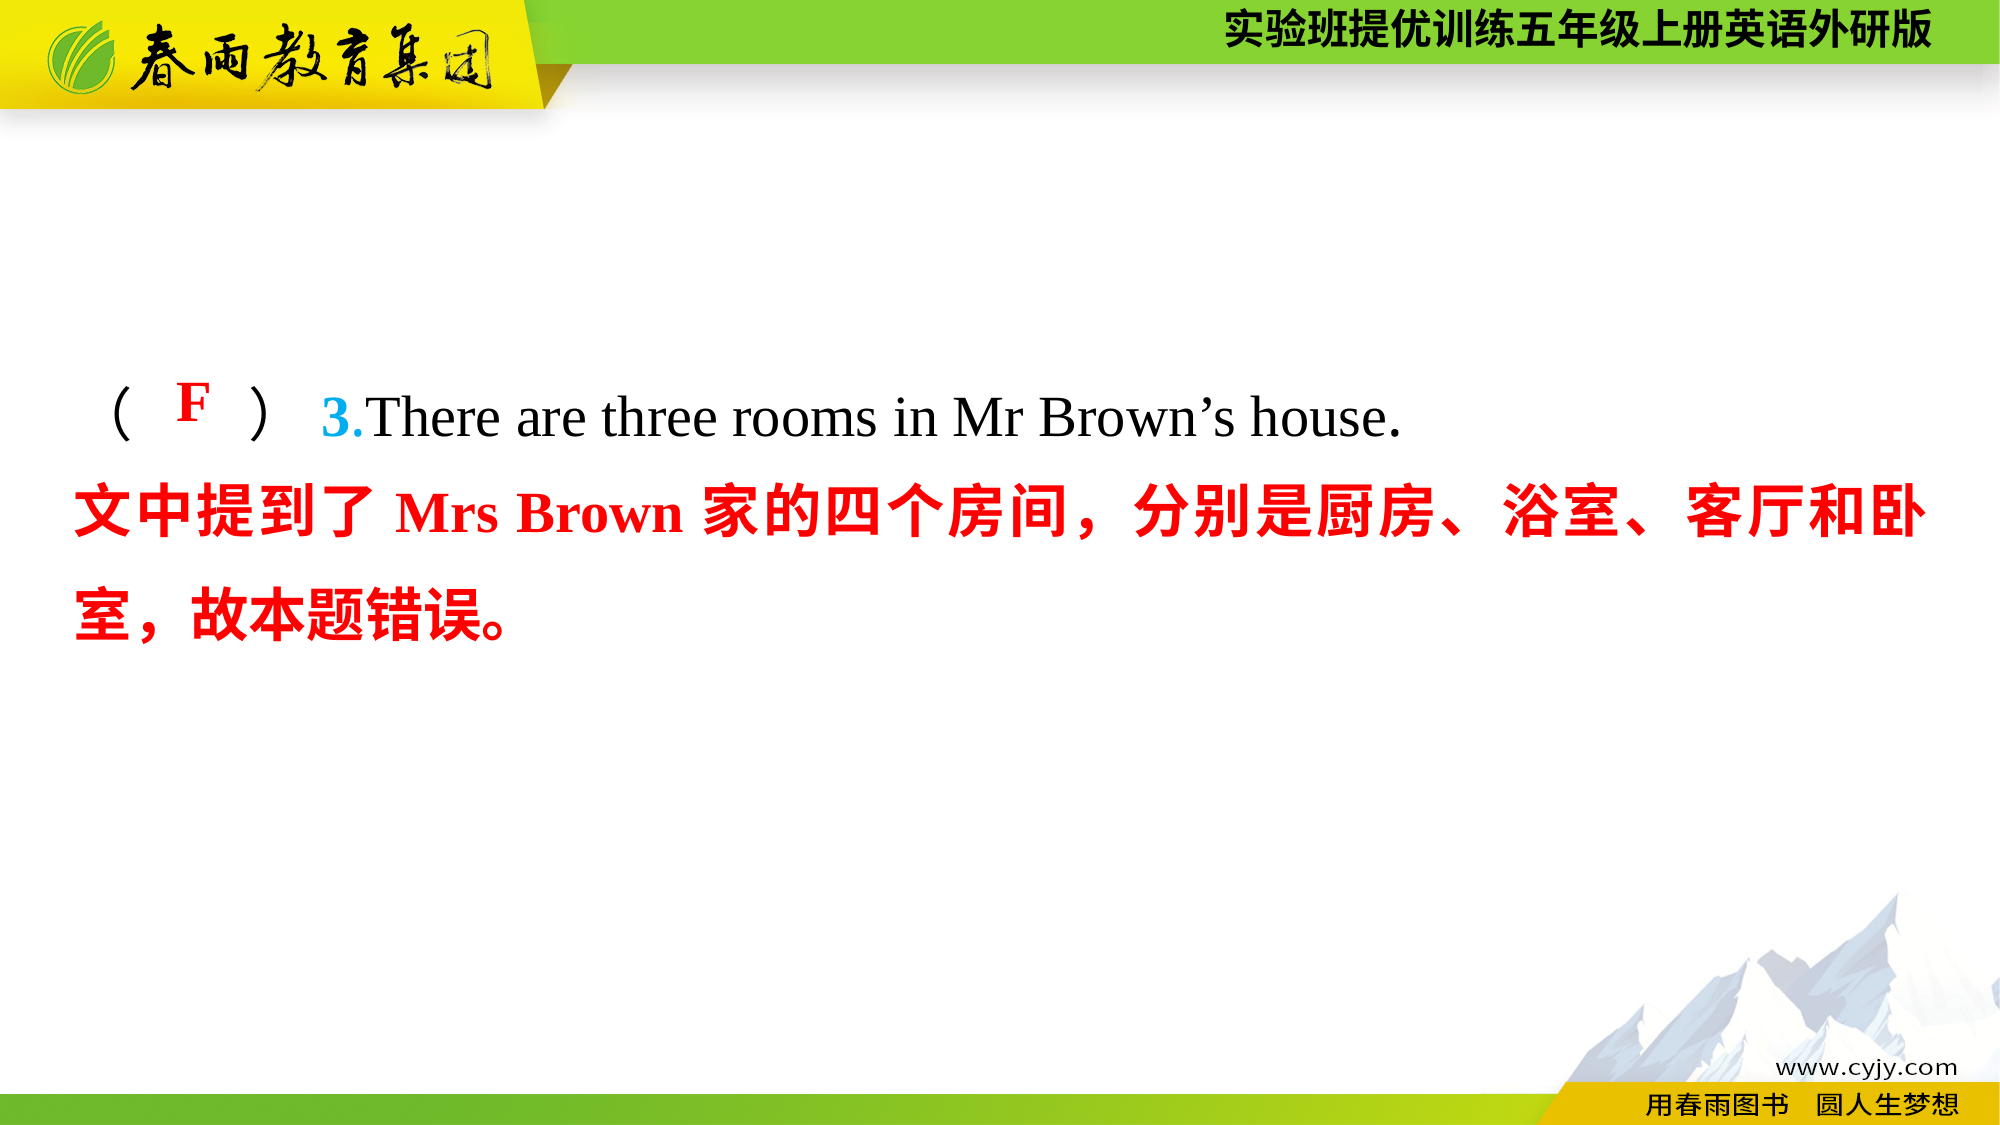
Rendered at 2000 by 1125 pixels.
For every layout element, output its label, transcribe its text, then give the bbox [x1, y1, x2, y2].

list （ ）3.There are three rooms in Mr Brown’s house. [59, 335, 1944, 431]
text_box 文中提到了Mrs Brown家的四个房间，分别是厨房、浴室、客厅和卧室，故本题错误。 [59, 431, 1944, 656]
picture [0, 0, 2000, 1125]
text_box F [161, 355, 227, 431]
